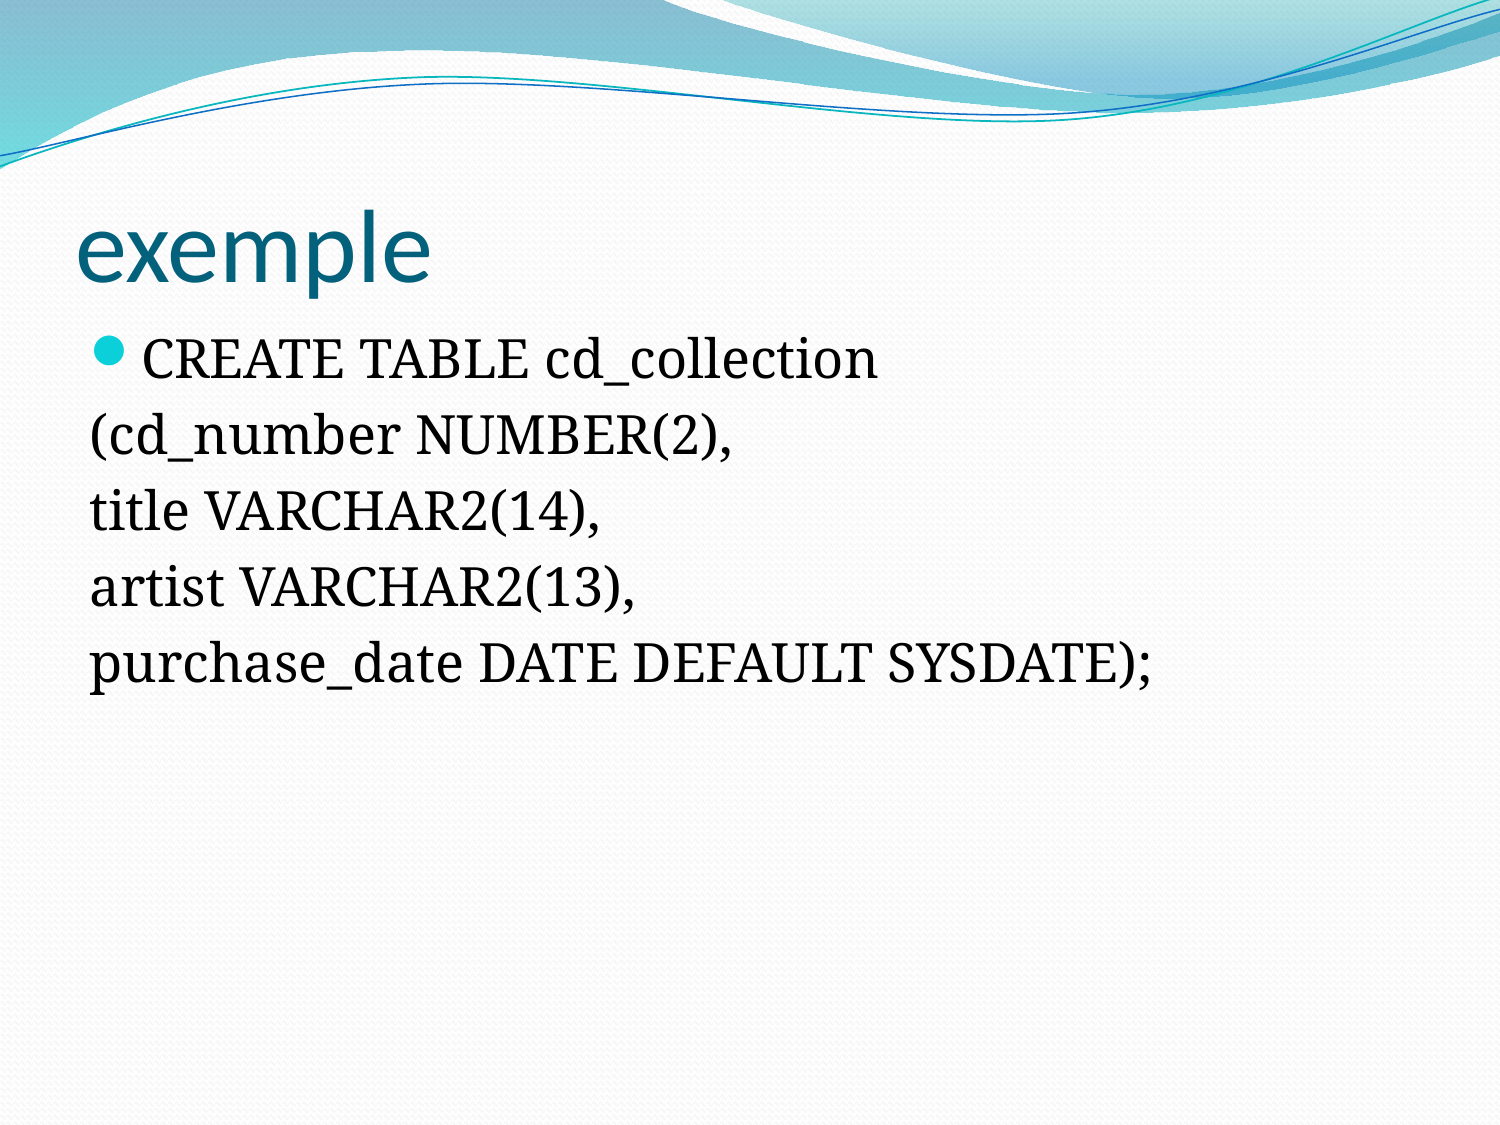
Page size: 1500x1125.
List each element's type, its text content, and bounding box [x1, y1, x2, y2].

title exemple [75, 115, 1425, 303]
list CREATE TABLE cd_collection (cd_number NUMBER(2), title VARCHAR2(14), artist VARCHAR2(13), purchase_date DATE DEFAULT SYSDATE); [75, 317, 1425, 1038]
